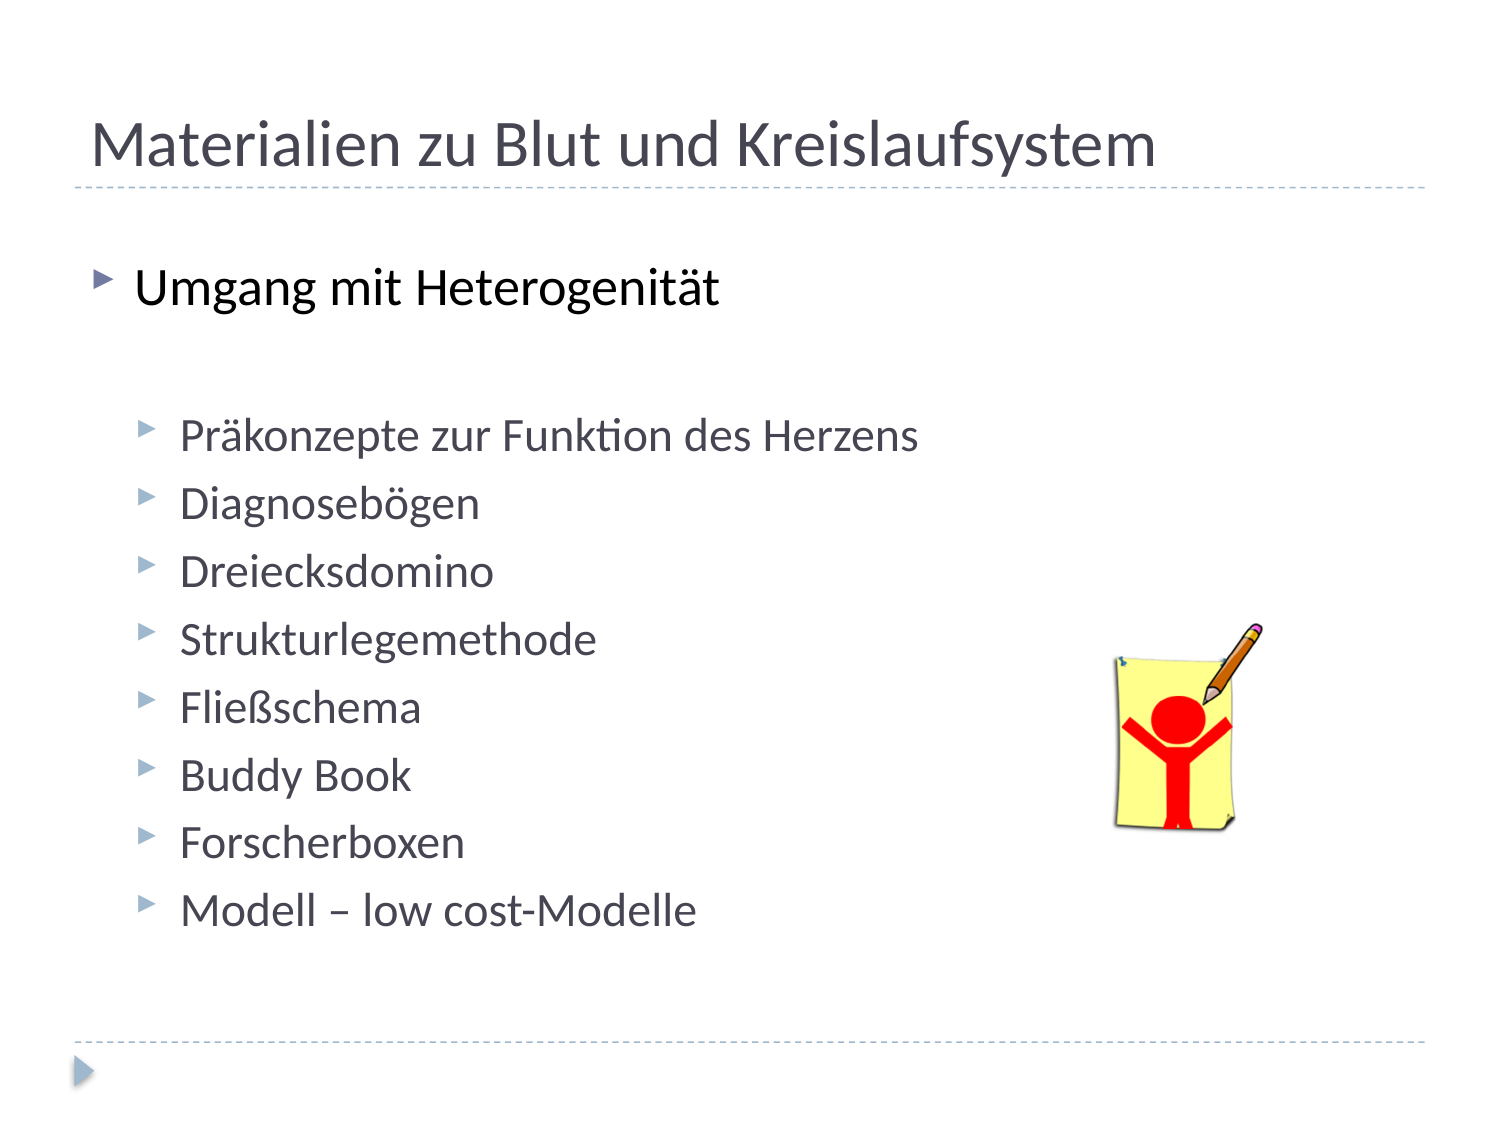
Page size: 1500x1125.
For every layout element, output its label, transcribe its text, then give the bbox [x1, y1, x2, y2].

picture [1104, 609, 1268, 839]
list Umgang mit Heterogenität Präkonzepte zur Funktion des Herzens Diagnosebögen Dreiecksdomino Strukturlegemethode Fließschema Buddy Book Forscherboxen Modell – low cost-Modelle [74, 243, 1426, 999]
title Materialien zu Blut und Kreislaufsystem [74, 24, 1426, 188]
